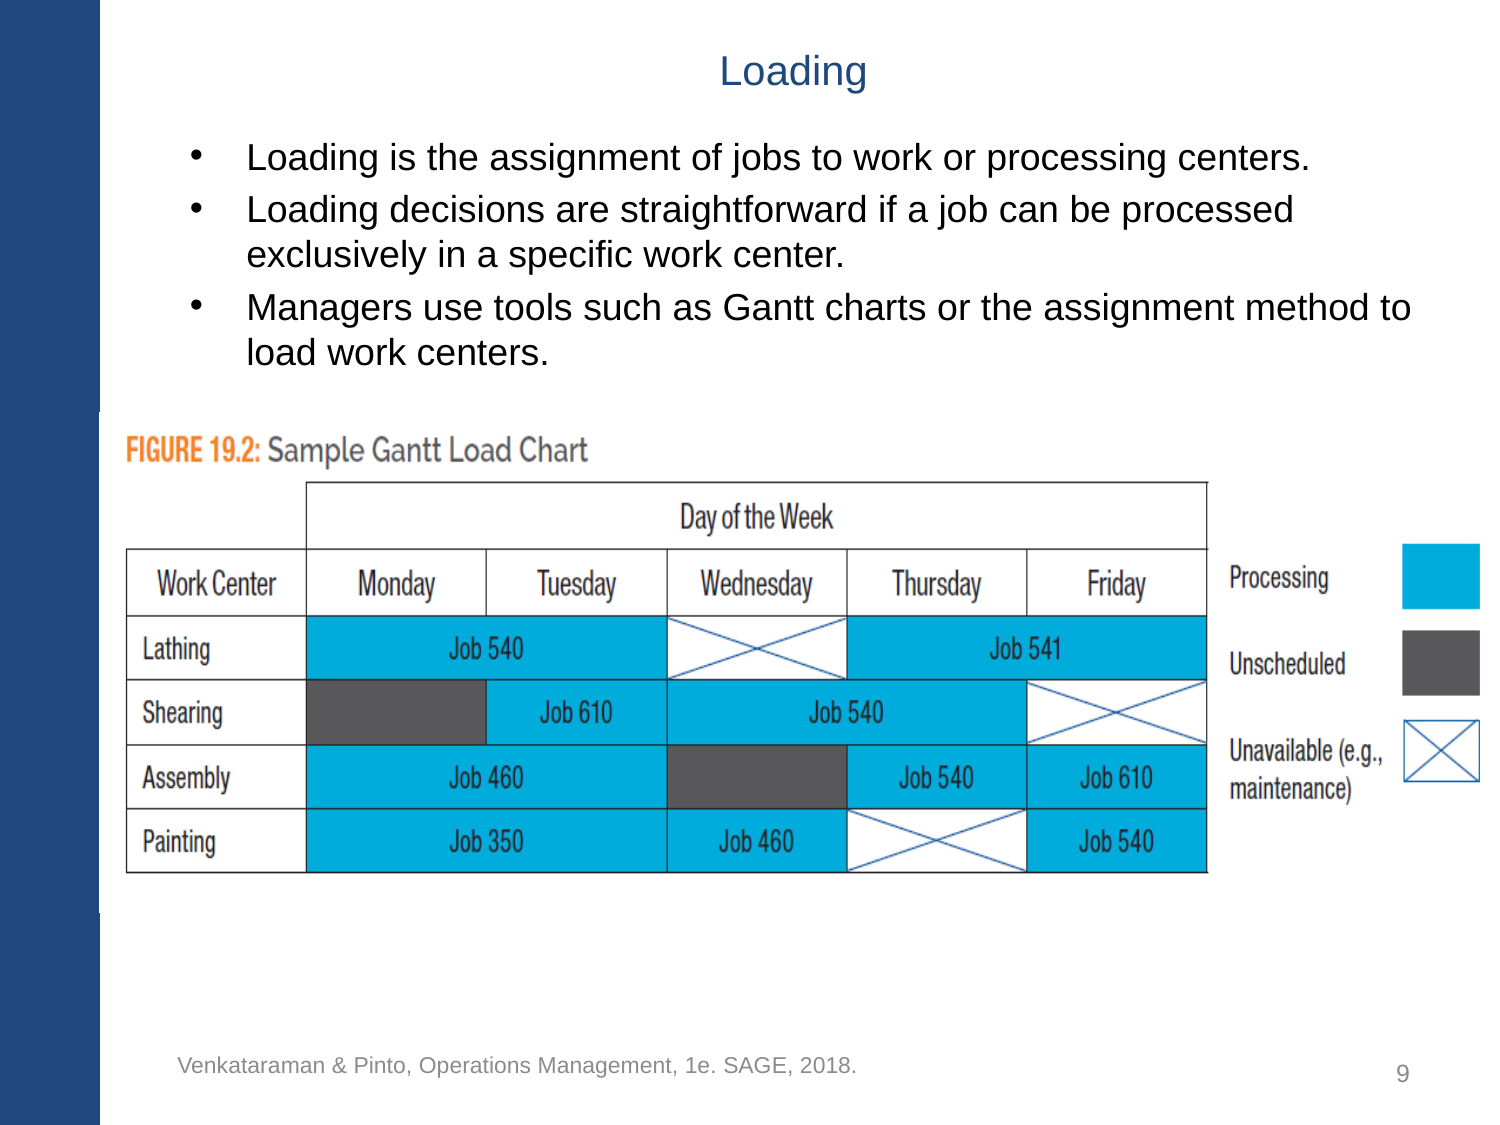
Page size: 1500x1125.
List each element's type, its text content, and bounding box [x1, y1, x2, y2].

list Loading is the assignment of jobs to work or processing centers. Loading decisions are straightforward if a job can be processed exclusively in a specific work center. Managers use tools such as Gantt charts or the assignment method to load work centers. [174, 125, 1438, 388]
picture [99, 412, 1500, 913]
slide_number 9 [1350, 1042, 1425, 1103]
footer Venkataraman & Pinto, Operations Management, 1e. SAGE, 2018. [162, 1042, 1313, 1103]
title Loading [162, 12, 1425, 125]
